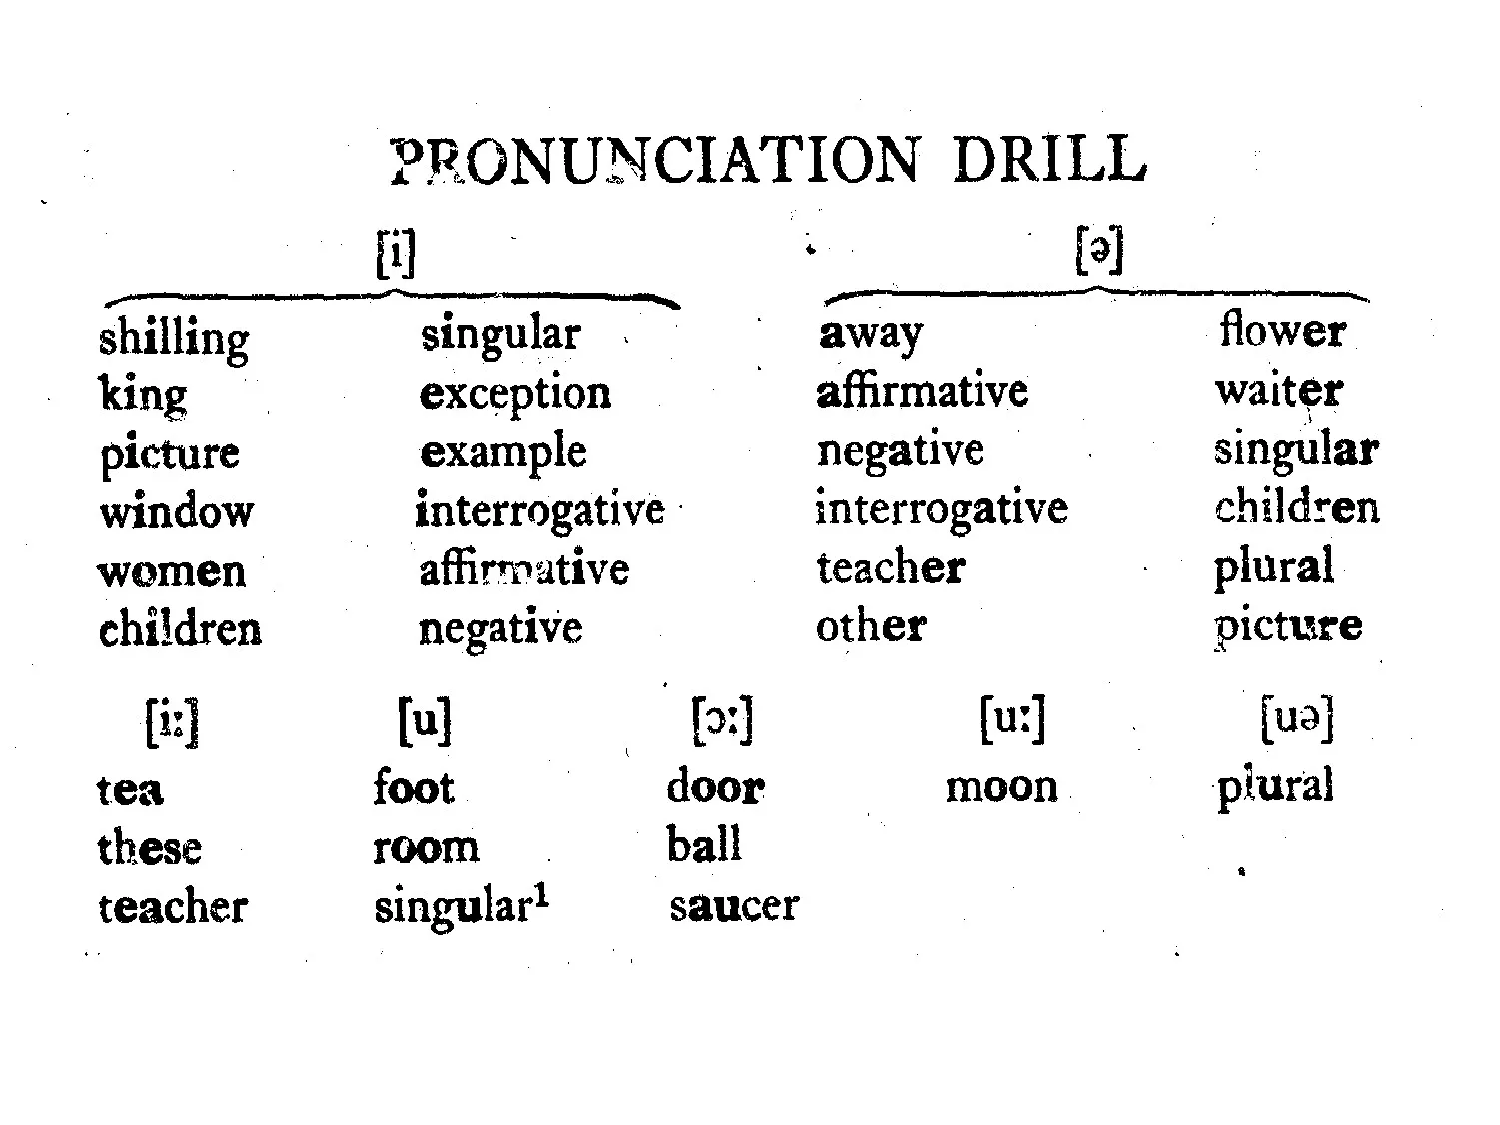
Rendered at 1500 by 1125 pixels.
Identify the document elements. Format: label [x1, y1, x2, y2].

picture [0, 99, 1471, 983]
